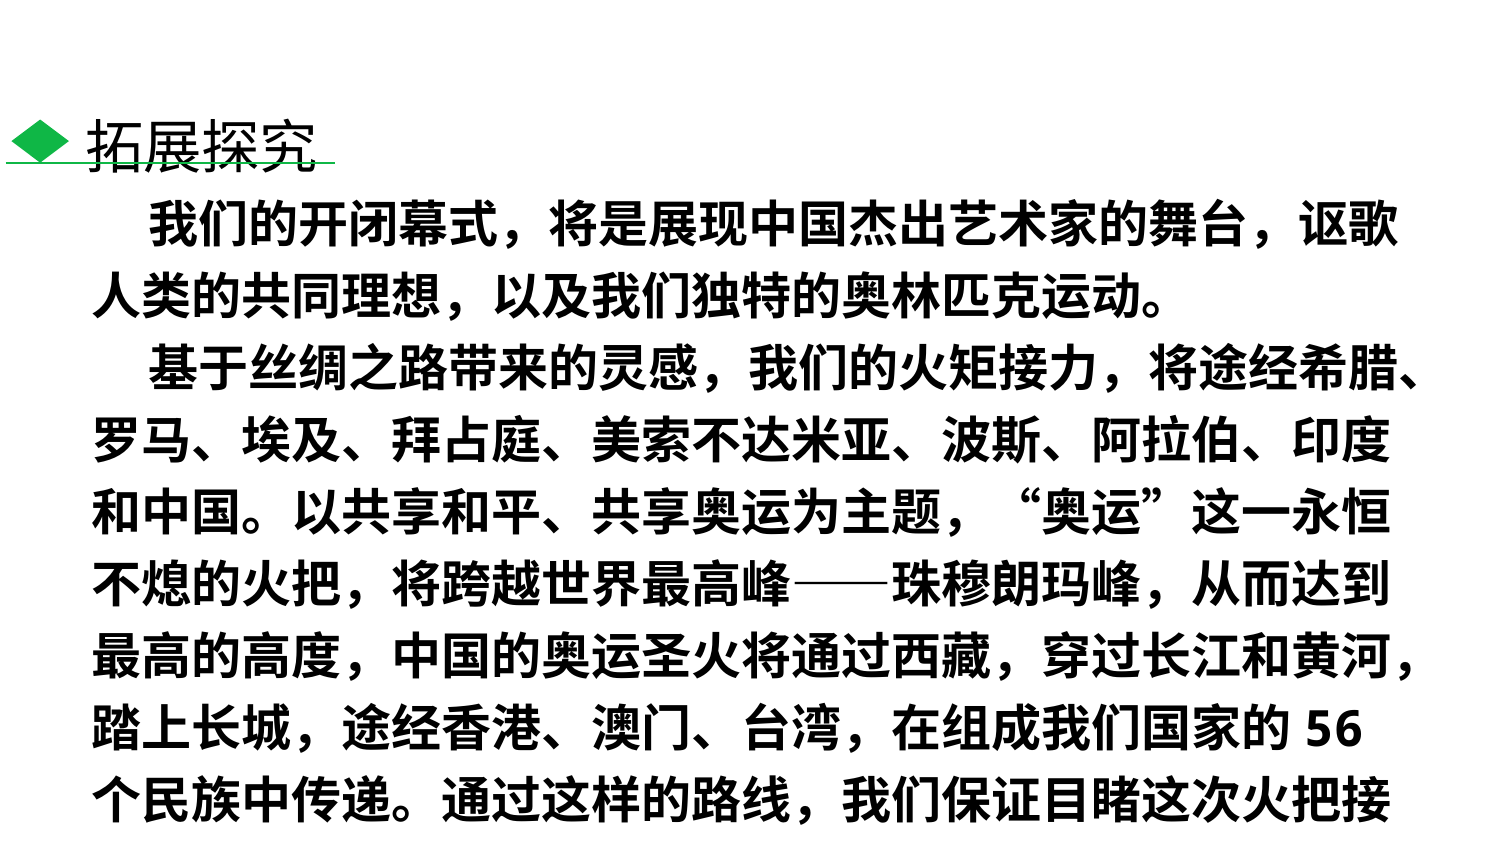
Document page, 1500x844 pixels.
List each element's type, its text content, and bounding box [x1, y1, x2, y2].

text_box 我们的开闭幕式，将是展现中国杰出艺术家的舞台，讴歌人类的共同理想，以及我们独特的奥林匹克运动。 基于丝绸之路带来的灵感，我们的火矩接力，将途经希腊、罗马、埃及、拜占庭、美索不达米亚、波斯、阿拉伯、印度和中国。以共享和平、共享奥运为主题，“奥运”这一永恒不熄的火把，将跨越世界最高峰——珠穆朗玛峰，从而达到最高的高度，中国的奥运圣火将通过西藏，穿过长江和黄河，踏上长城，途经香港、澳门、台湾，在组成我们国家的56个民族中传递。通过这样的路线，我们保证目睹这次火把接力的人们，会比任何一次都多。 [76, 172, 1423, 844]
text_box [5, 102, 336, 189]
